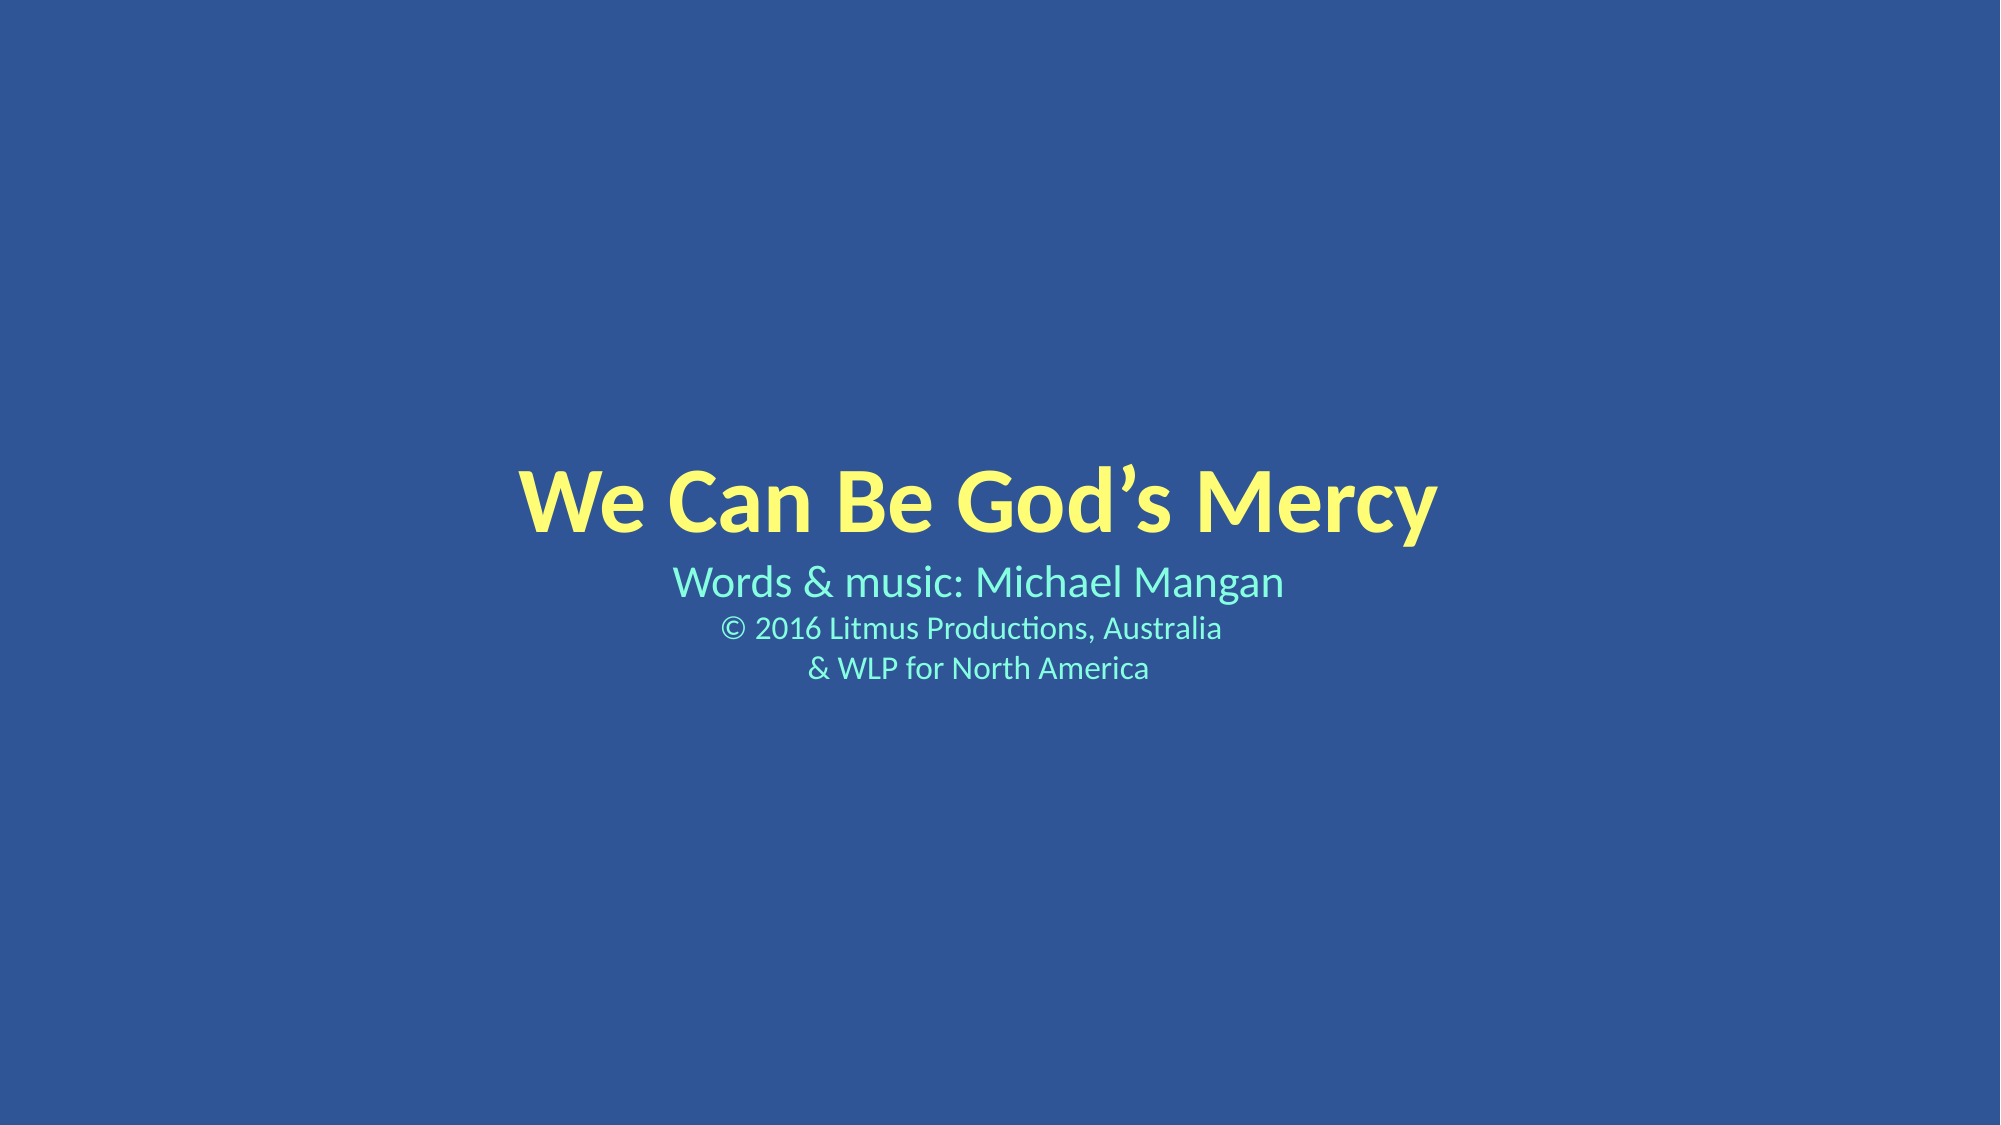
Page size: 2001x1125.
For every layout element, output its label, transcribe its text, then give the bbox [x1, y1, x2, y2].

text_box We Can Be God’s Mercy Words & music: Michael Mangan © 2016 Litmus Productions, Australia & WLP for North America [291, 403, 1667, 722]
